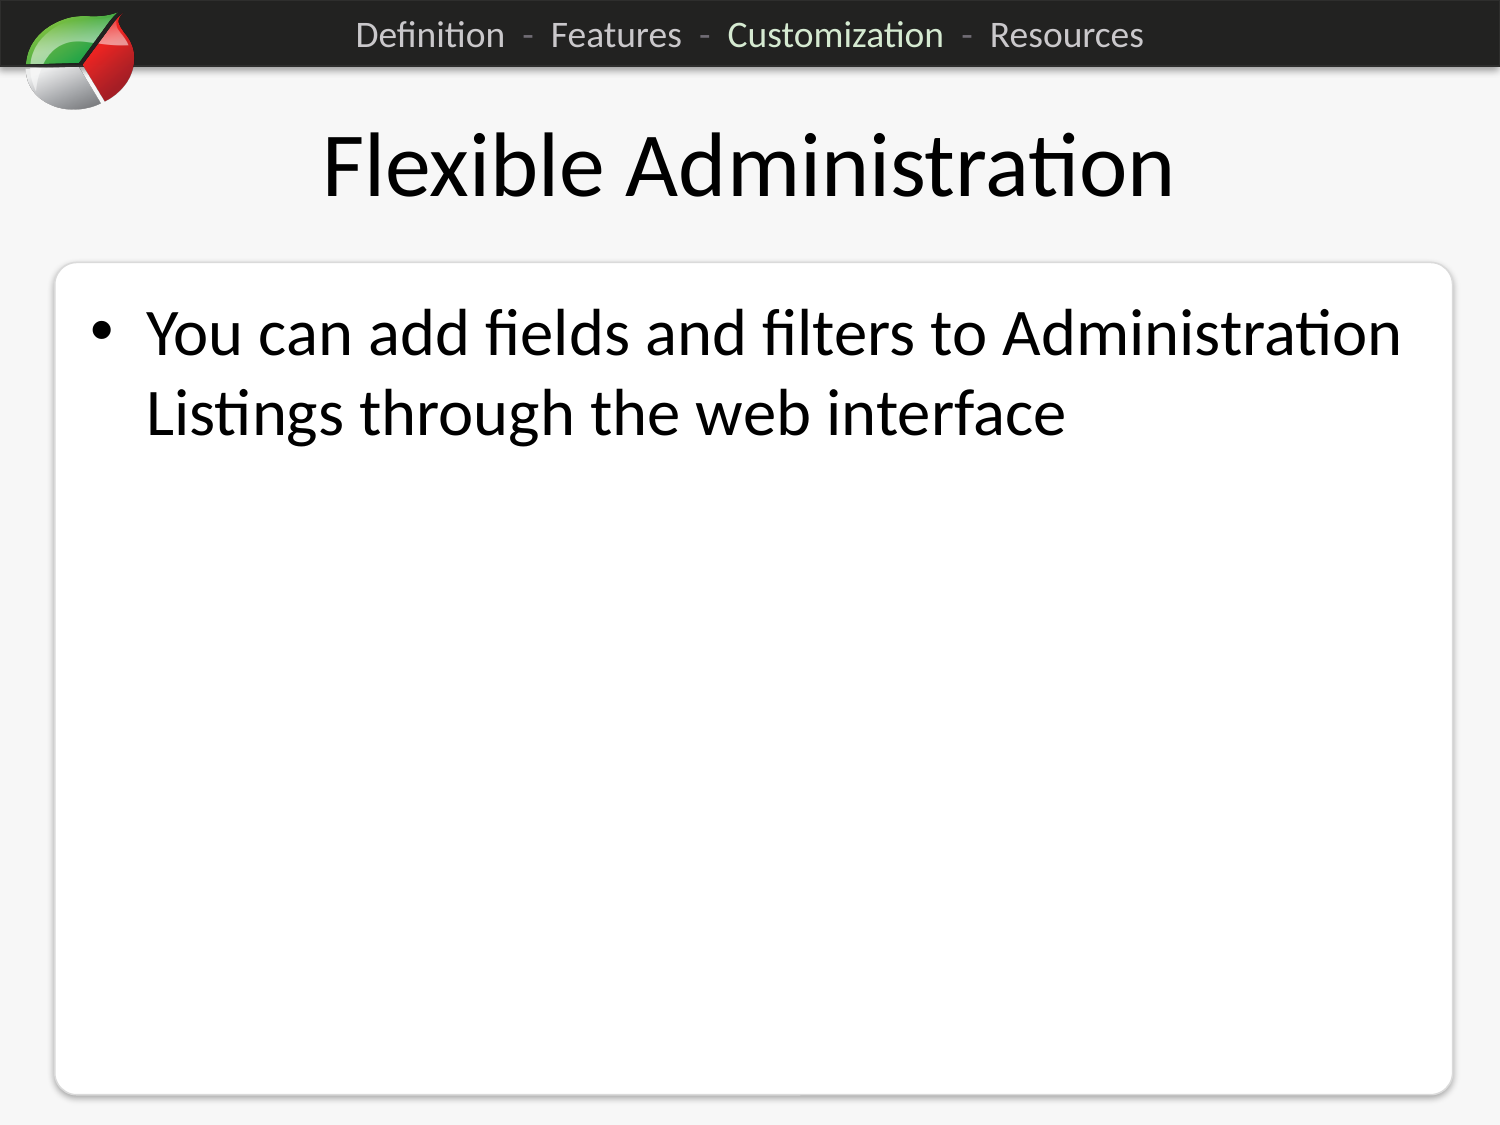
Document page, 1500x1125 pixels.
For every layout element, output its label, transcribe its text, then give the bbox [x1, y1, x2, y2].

text_box Definition - Features - Customization - Resources [0, 0, 1500, 67]
picture [24, 6, 138, 112]
list You can add fields and filters to Administration Listings through the web interface [75, 281, 1425, 1076]
title Flexible Administration [75, 76, 1425, 254]
text_box [53, 261, 1454, 1096]
